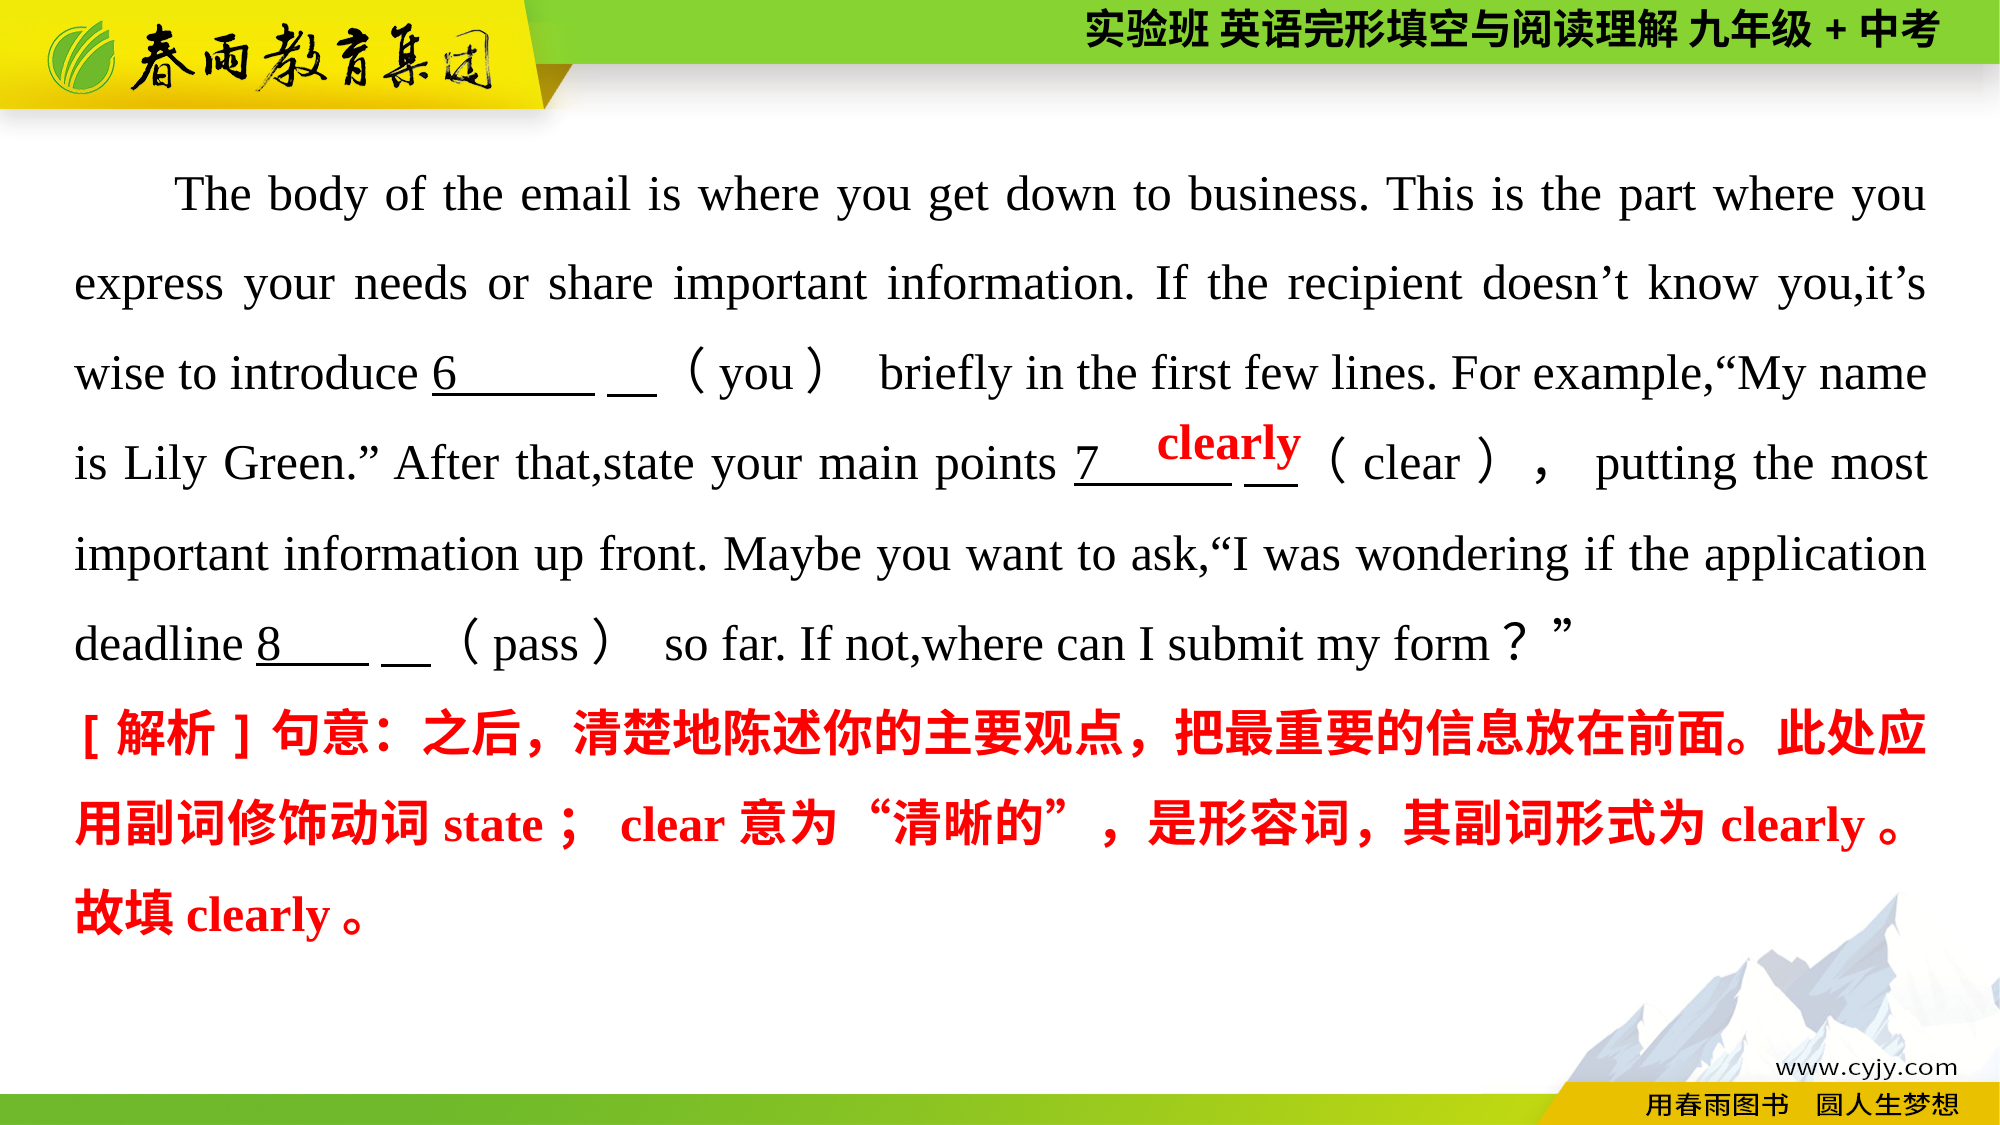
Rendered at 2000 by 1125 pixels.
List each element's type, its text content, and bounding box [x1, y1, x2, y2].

text_box clearly [1142, 402, 1317, 478]
text_box [解析]句意：之后，清楚地陈述你的主要观点，把最重要的信息放在前面。此处应用副词修饰动词state；clear意为“清晰的”，是形容词，其副词形式为clearly。故填clearly。 [59, 683, 1944, 949]
list The body of the email is where you get down to business. This is the part where you express your needs or share important information. If the recipient doesn’t know you,it’s wise to introduce 6 （you） briefly in the first few lines. For example,“My name is Lily Green.” After that,state your main points 7 （clear），putting the most important information up front. Maybe you want to ask,“I was wondering if the application deadline 8 （pass） so far. If not,where can I submit my form？” [59, 122, 1944, 683]
picture [0, 0, 2000, 1125]
